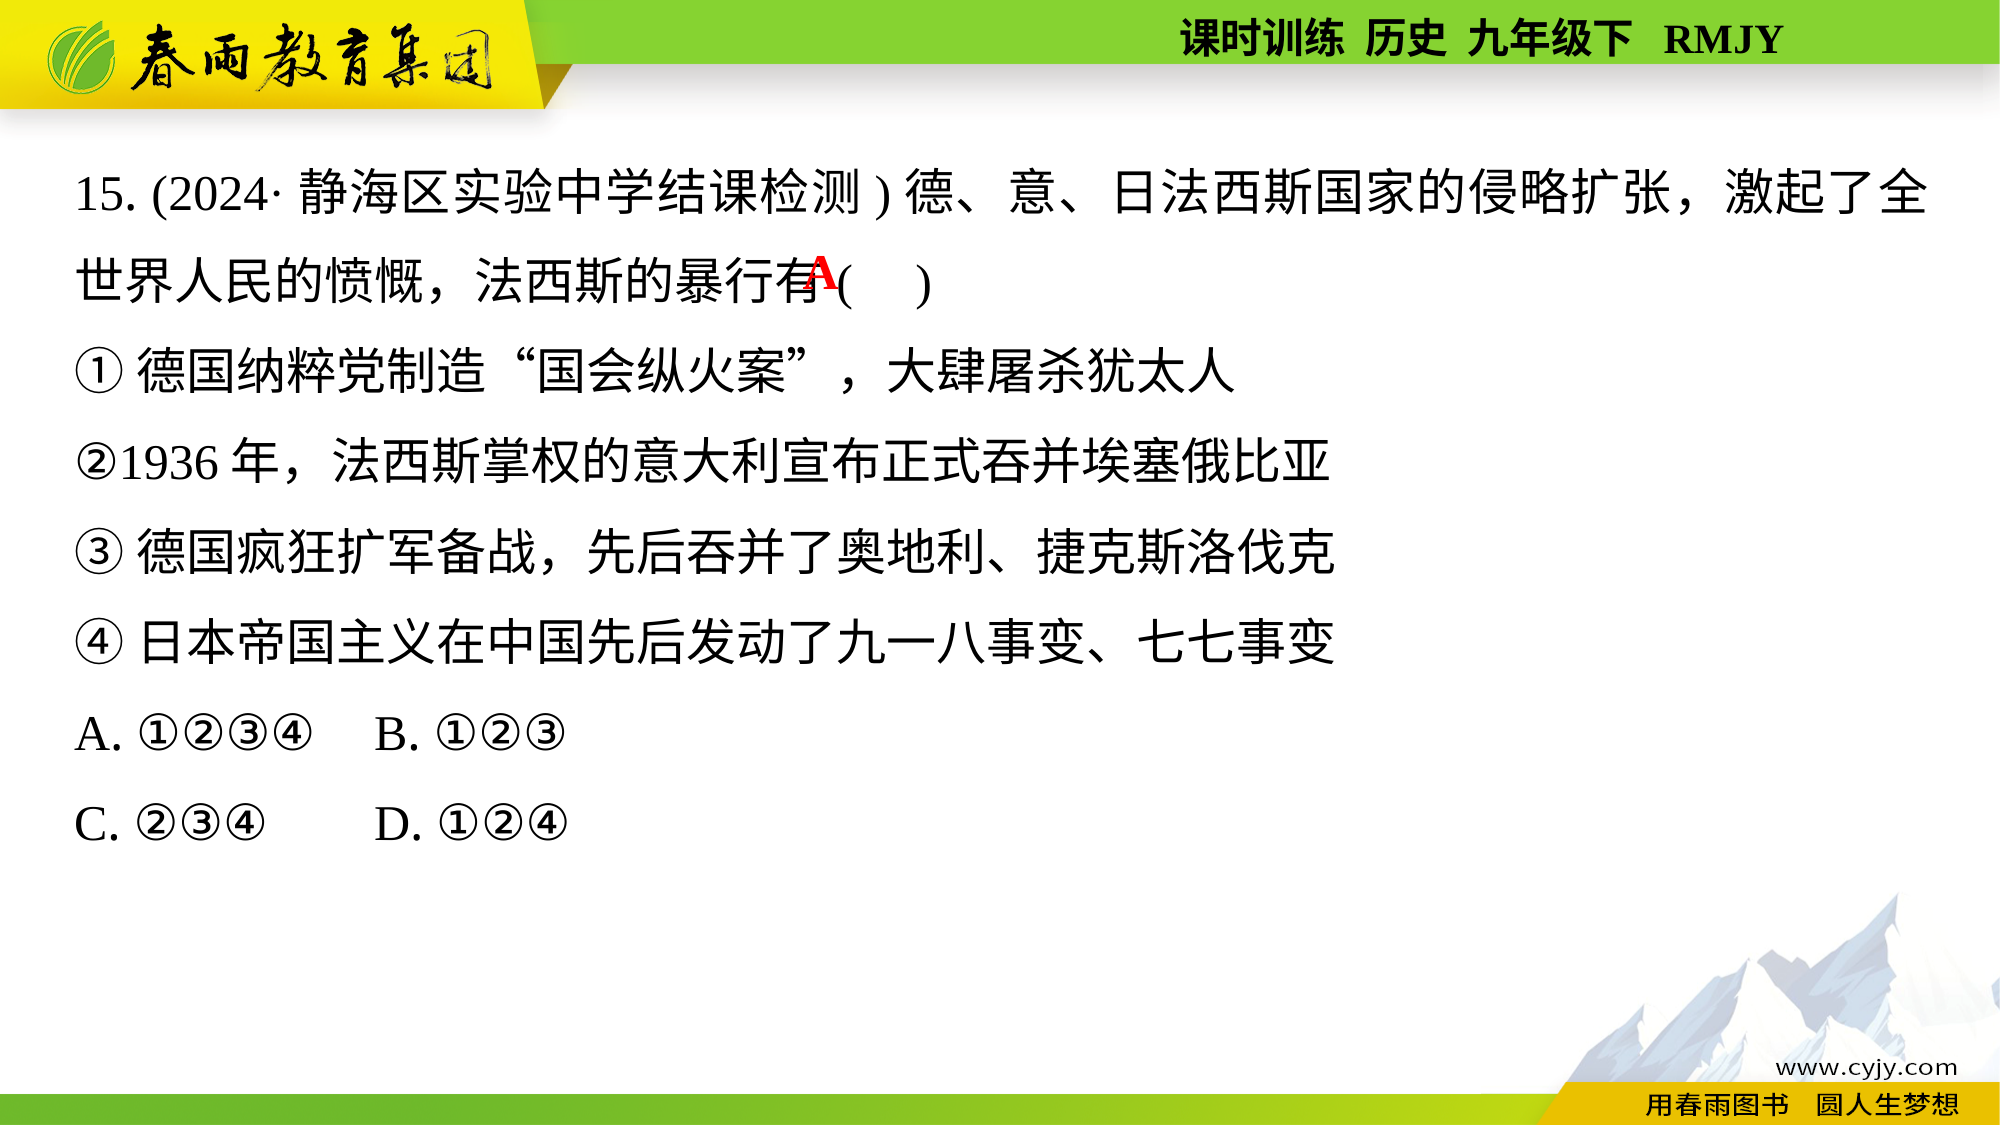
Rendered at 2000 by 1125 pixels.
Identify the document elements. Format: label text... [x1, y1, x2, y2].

text_box A [787, 231, 854, 307]
list 15. (2024·静海区实验中学结课检测)德、意、日法西斯国家的侵略扩张，激起了全世界人民的愤慨，法西斯的暴行有( ) ①德国纳粹党制造“国会纵火案”，大肆屠杀犹太人 ②1936年，法西斯掌权的意大利宣布正式吞并埃塞俄比亚 ③德国疯狂扩军备战，先后吞并了奥地利、捷克斯洛伐克 ④日本帝国主义在中国先后发动了九一八事变、七七事变 A. ①②③④ B. ①②③ C. ②③④ D. ①②④ [59, 122, 1944, 865]
picture [0, 0, 2000, 1125]
